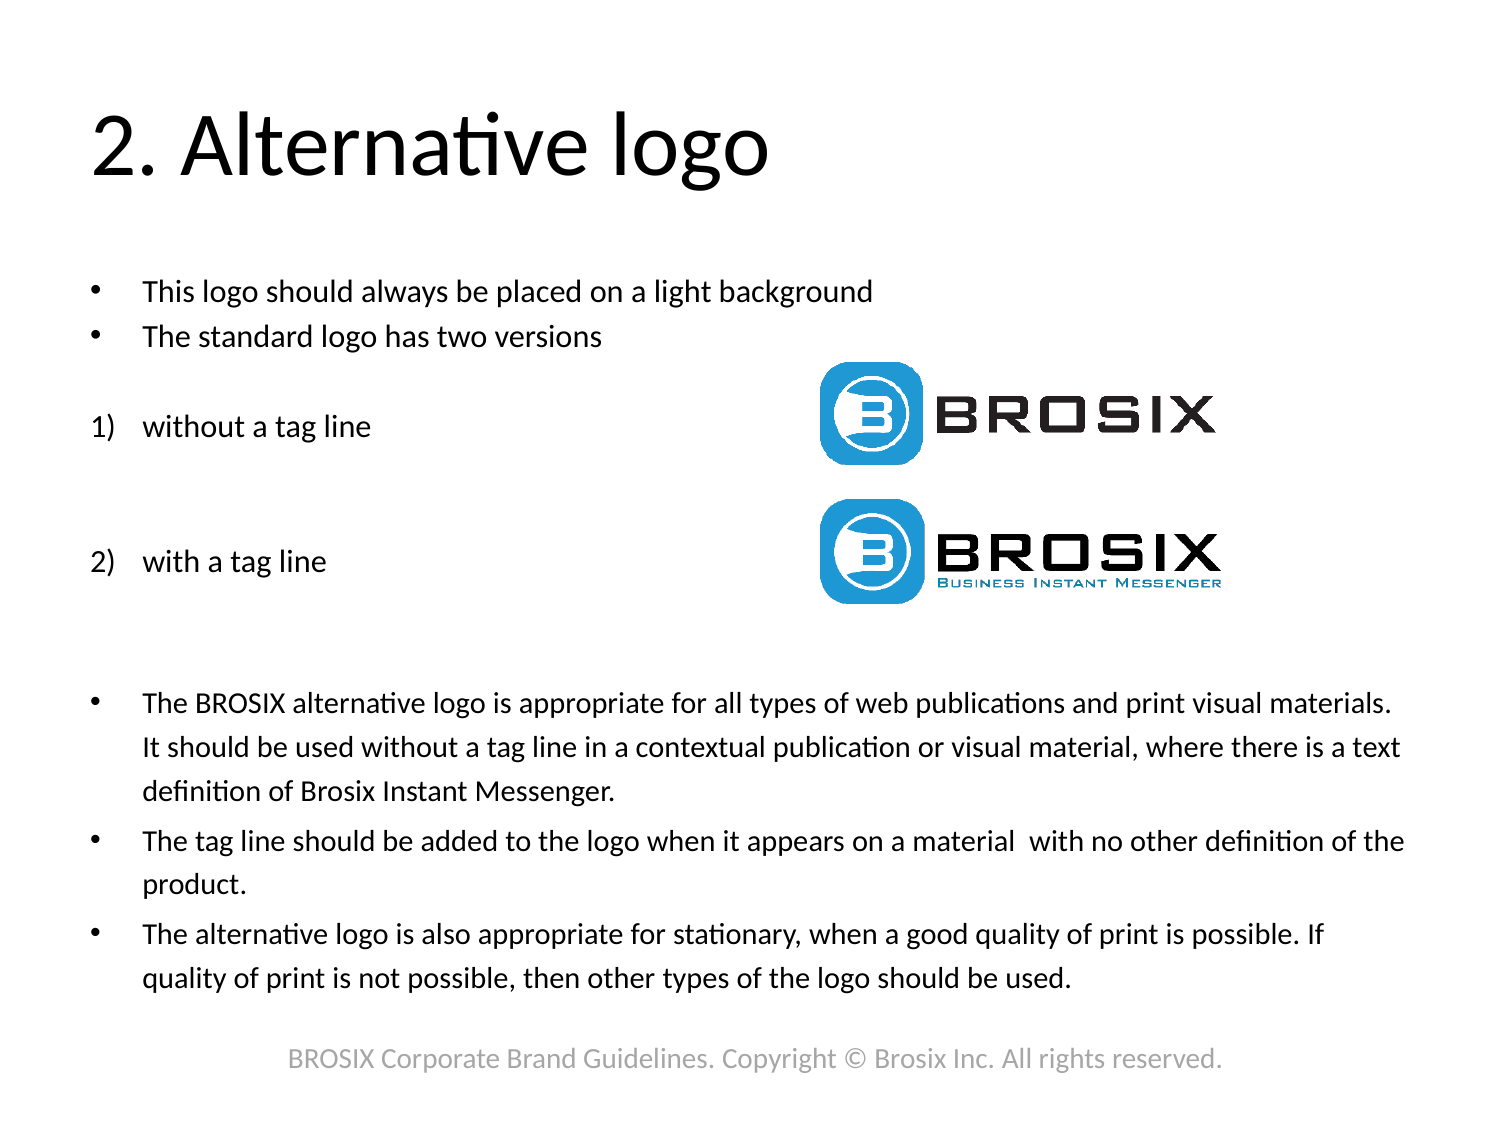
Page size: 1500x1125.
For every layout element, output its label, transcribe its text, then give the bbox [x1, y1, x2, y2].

title 2. Alternative logo [75, 45, 1425, 233]
picture [820, 361, 1222, 466]
list This logo should always be placed on a light background The standard logo has two versions without a tag line with a tag line The BROSIX alternative logo is appropriate for all types of web publications and print visual materials. It should be used without a tag line in a contextual publication or visual material, where there is a text definition of Brosix Instant Messenger. The tag line should be added to the logo when it appears on a material with no other definition of the product. The alternative logo is also appropriate for stationary, when a good quality of print is possible. If quality of print is not possible, then other types of the logo should be used. [75, 262, 1425, 1005]
text_box BROSIX Corporate Brand Guidelines. Copyright © Brosix Inc. All rights reserved. [41, 1031, 1471, 1082]
picture [820, 499, 1222, 605]
